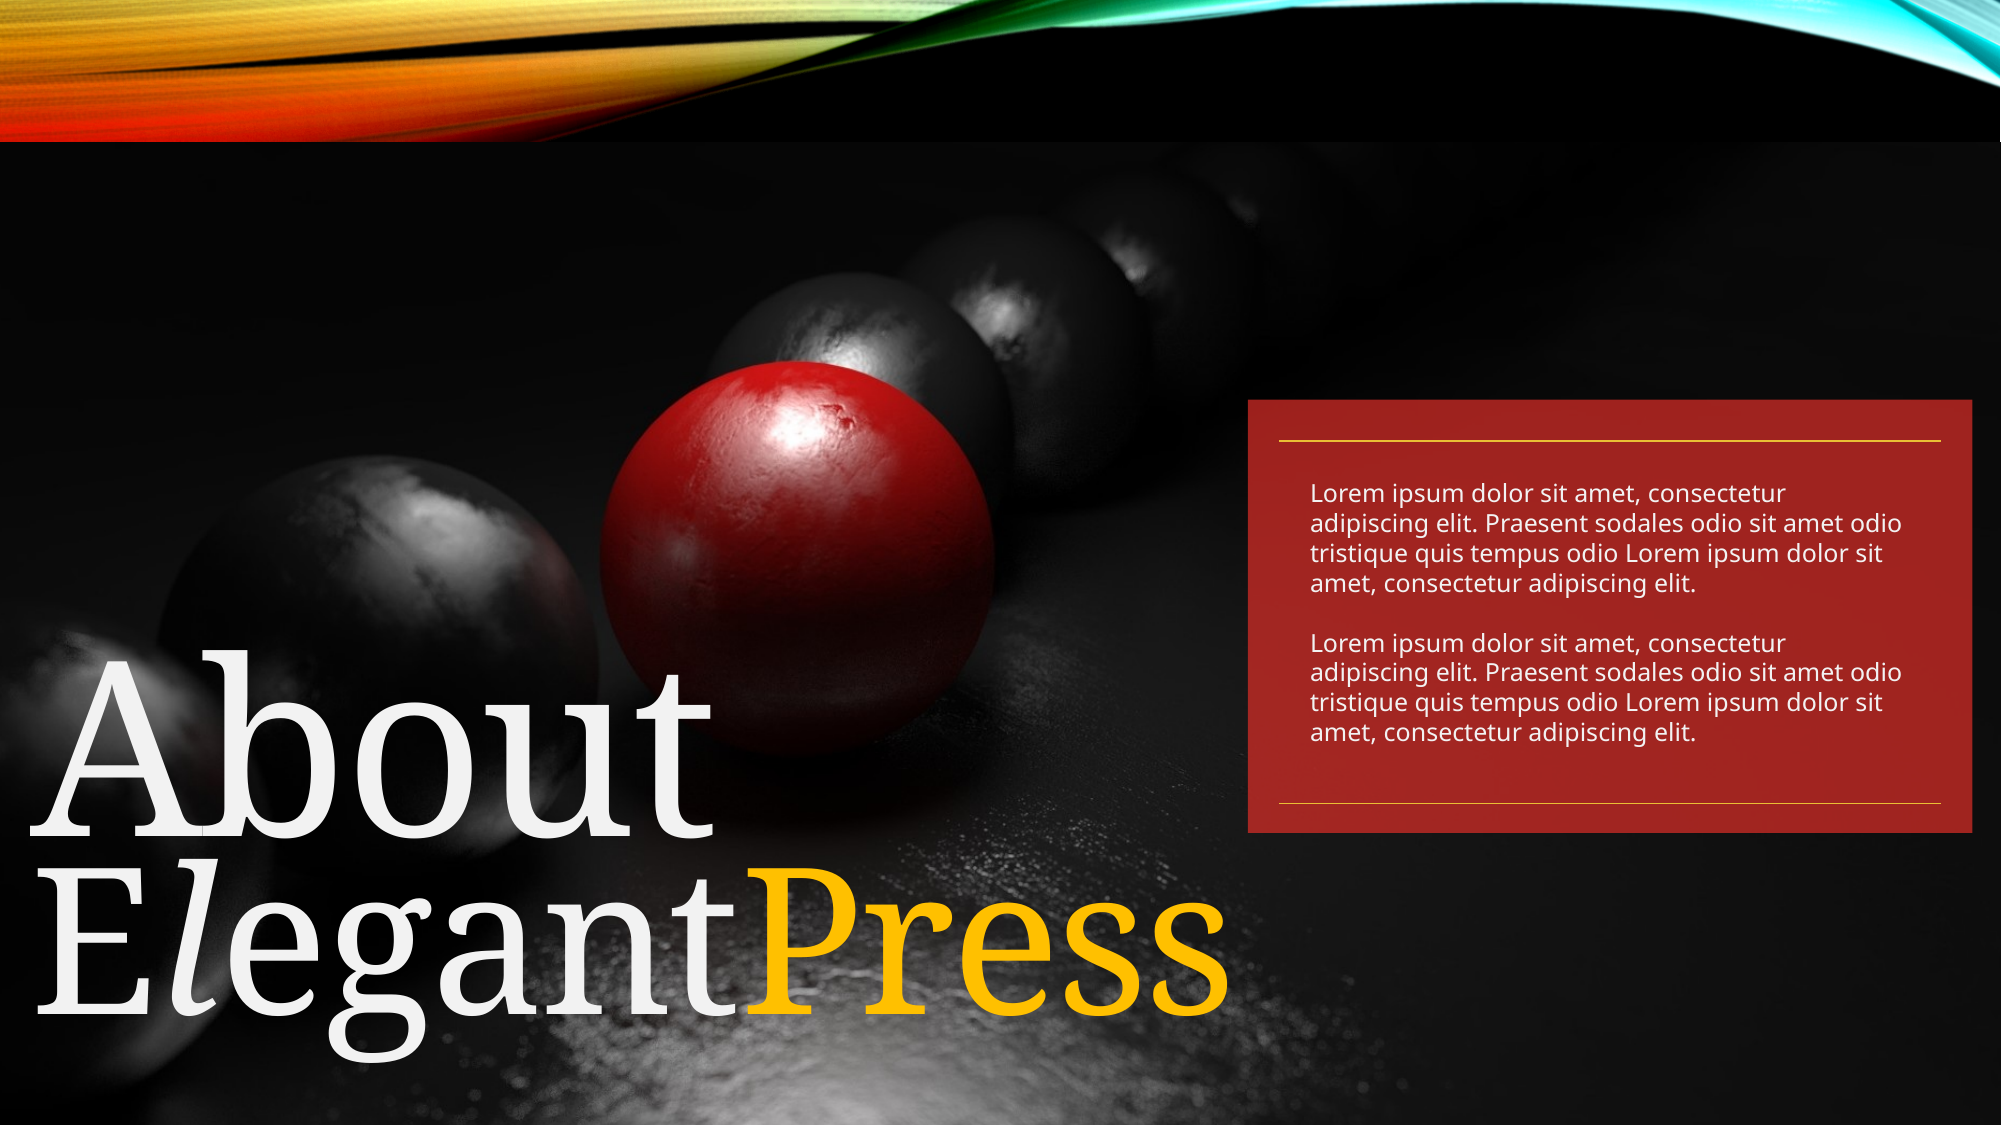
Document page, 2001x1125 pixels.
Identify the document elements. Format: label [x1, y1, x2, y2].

picture [0, 0, 2000, 141]
text_box [0, 141, 2000, 1125]
